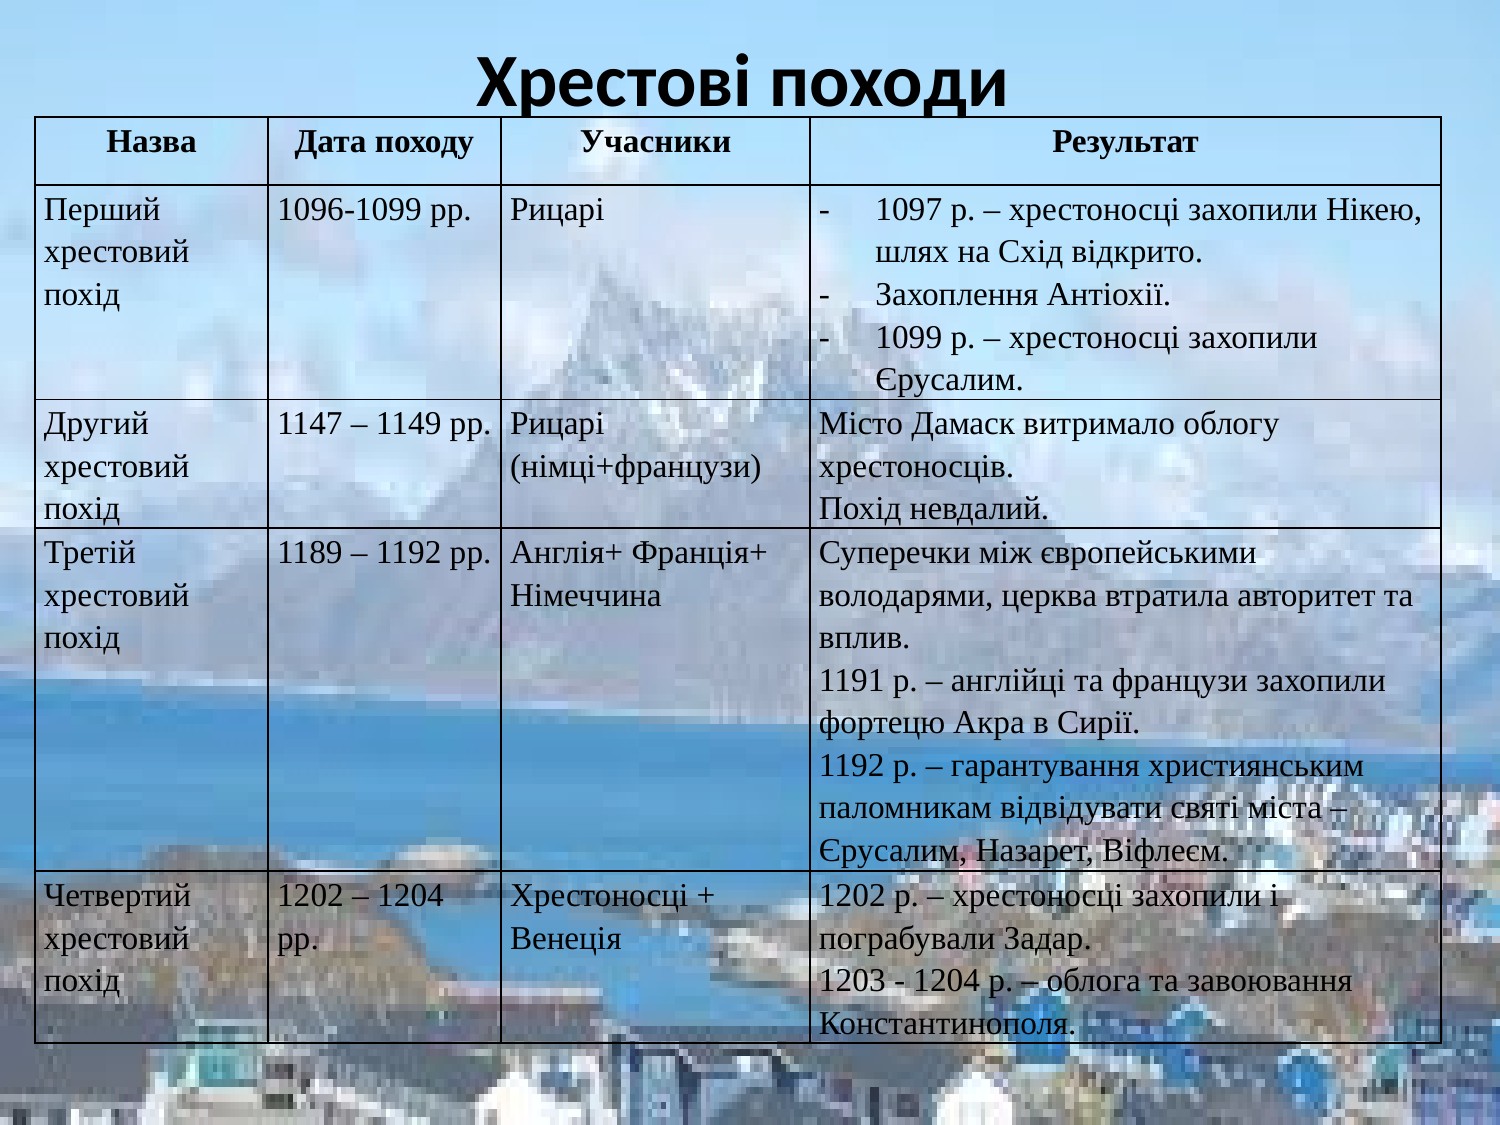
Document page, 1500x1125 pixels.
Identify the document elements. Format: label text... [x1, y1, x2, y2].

table_cell Хрестоносці + Венеція [502, 872, 809, 1042]
table_header Учасники [502, 118, 809, 184]
table_cell Третій хрестовий похід [36, 529, 267, 870]
table_cell 1096-1099 рр. [269, 186, 500, 399]
table_cell Англія+ Франція+ Німеччина [502, 529, 809, 870]
table_cell [0, 0, 1500, 1125]
table_cell 1097 р. – хрестоносці захопили Нікею, шлях на Схід відкрито. Захоплення Антіохії. 1099 р. – хрестоносці захопили Єрусалим. [811, 186, 1440, 399]
table_cell Рицарі [502, 186, 809, 399]
table_header Назва [36, 118, 267, 184]
title Хрестові походи [105, 23, 1381, 116]
table_header Результат [811, 118, 1440, 184]
table_cell Другий хрестовий похід [36, 400, 267, 527]
table_cell 1202 – 1204 рр. [269, 872, 500, 1042]
table_cell Суперечки між європейськими володарями, церква втратила авторитет та вплив. 1191 р. – англійці та французи захопили фортецю Акра в Сирії. 1192 р. – гарантування християнським паломникам відвідувати святі міста – Єрусалим, Назарет, Віфлеєм. [811, 529, 1440, 870]
table_cell 1189 – 1192 рр. [269, 529, 500, 870]
table_cell Рицарі (німці+французи) [502, 400, 809, 527]
table_cell 1202 р. – хрестоносці захопили і пограбували Задар. 1203 - 1204 р. – облога та завоювання Константинополя. [811, 872, 1440, 1042]
table_cell 1147 – 1149 рр. [269, 400, 500, 527]
table_cell Четвертий хрестовий похід [36, 872, 267, 1042]
table_cell Перший хрестовий похід [36, 186, 267, 399]
table_cell Місто Дамаск витримало облогу хрестоносців. Похід невдалий. [811, 400, 1440, 527]
table_header Дата походу [269, 118, 500, 184]
